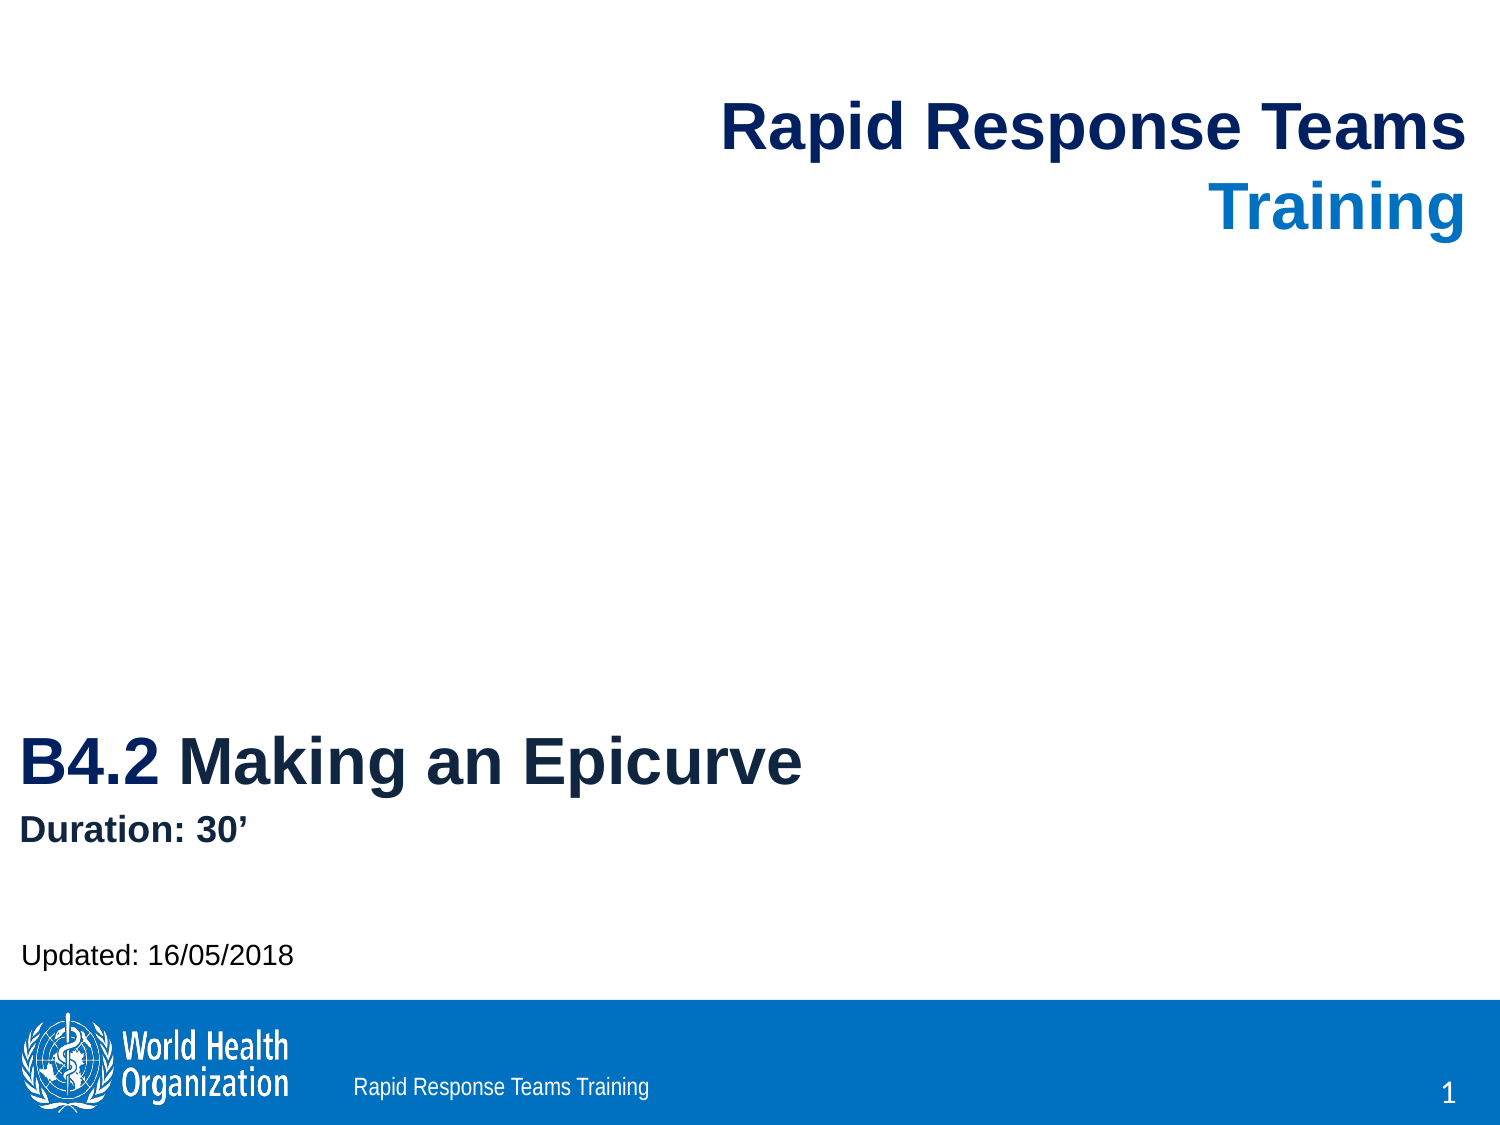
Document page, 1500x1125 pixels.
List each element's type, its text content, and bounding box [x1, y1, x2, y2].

picture [21, 1012, 288, 1113]
text_box Updated: 16/05/2018 [6, 928, 310, 979]
text_box B4.2 Making an Epicurve Duration: 30’ [4, 710, 1500, 905]
text_box Rapid Response Teams Training [596, 54, 1483, 272]
